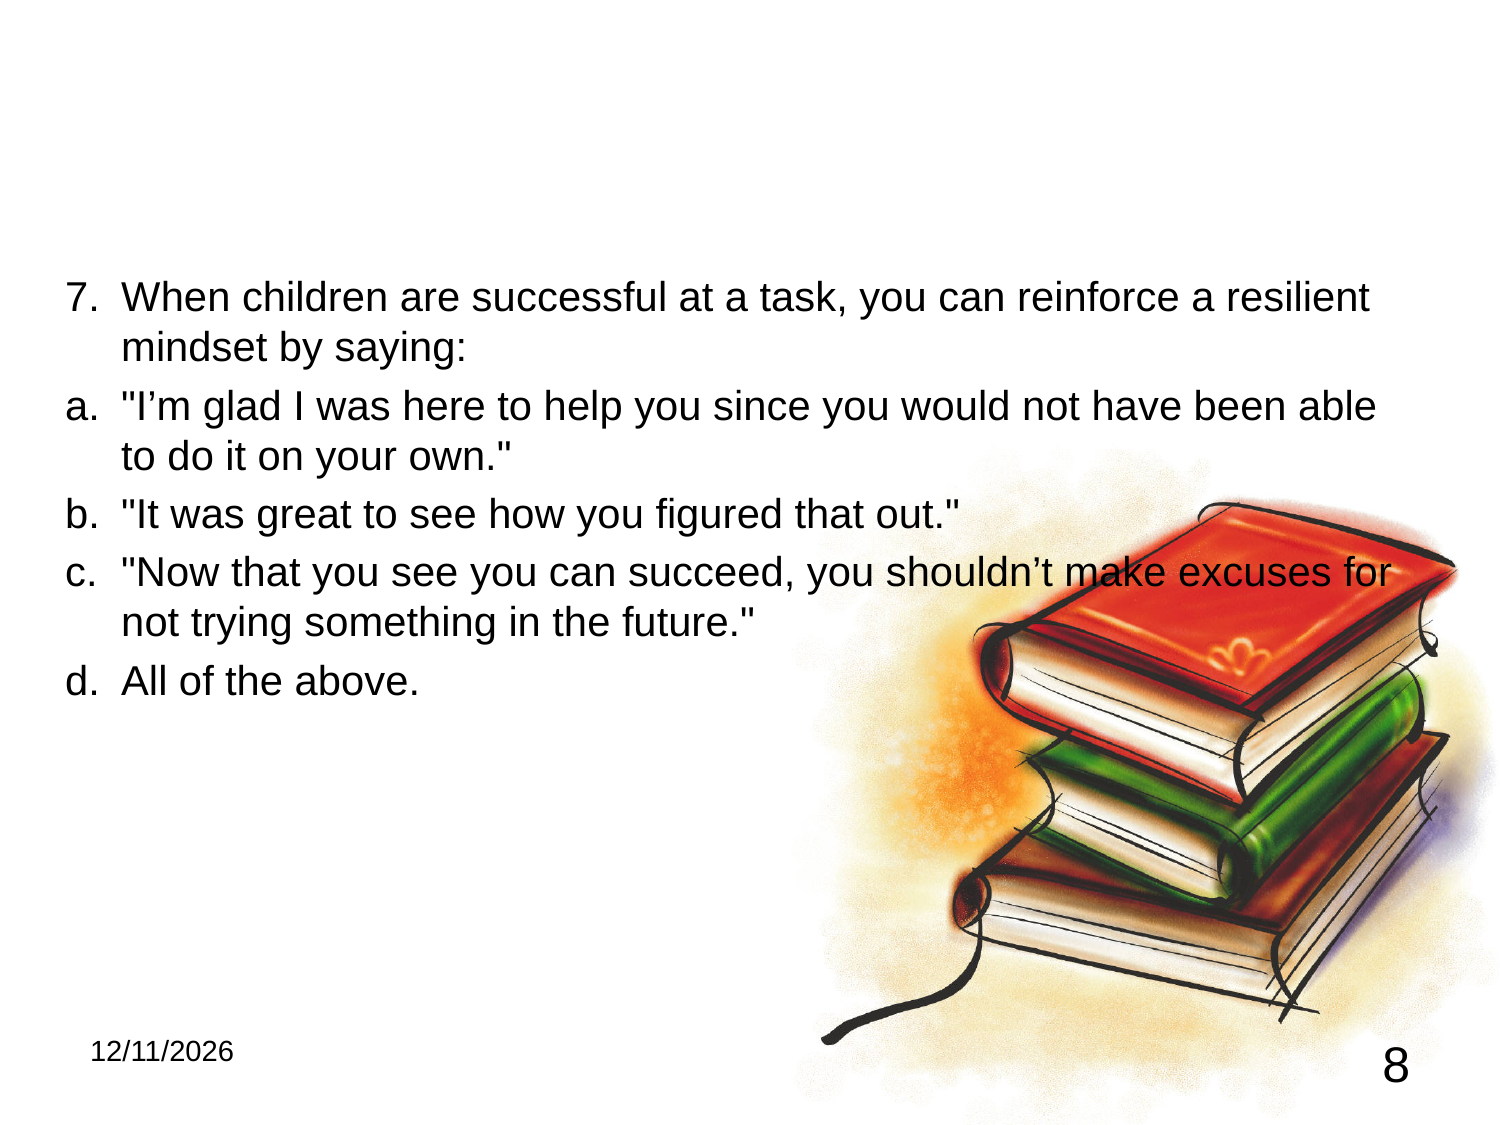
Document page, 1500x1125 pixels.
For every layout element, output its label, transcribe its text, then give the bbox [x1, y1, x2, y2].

list 7. When children are successful at a task, you can reinforce a resilient mindset by saying: a. "I’m glad I was here to help you since you would not have been able to do it on your own." b. "It was great to see how you figured that out." c. "Now that you see you can succeed, you shouldn’t make excuses for not trying something in the future." d. All of the above. [49, 262, 1438, 1006]
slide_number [74, 1024, 426, 1103]
slide_number 8 [1074, 1024, 1426, 1103]
picture [774, 399, 1500, 1125]
